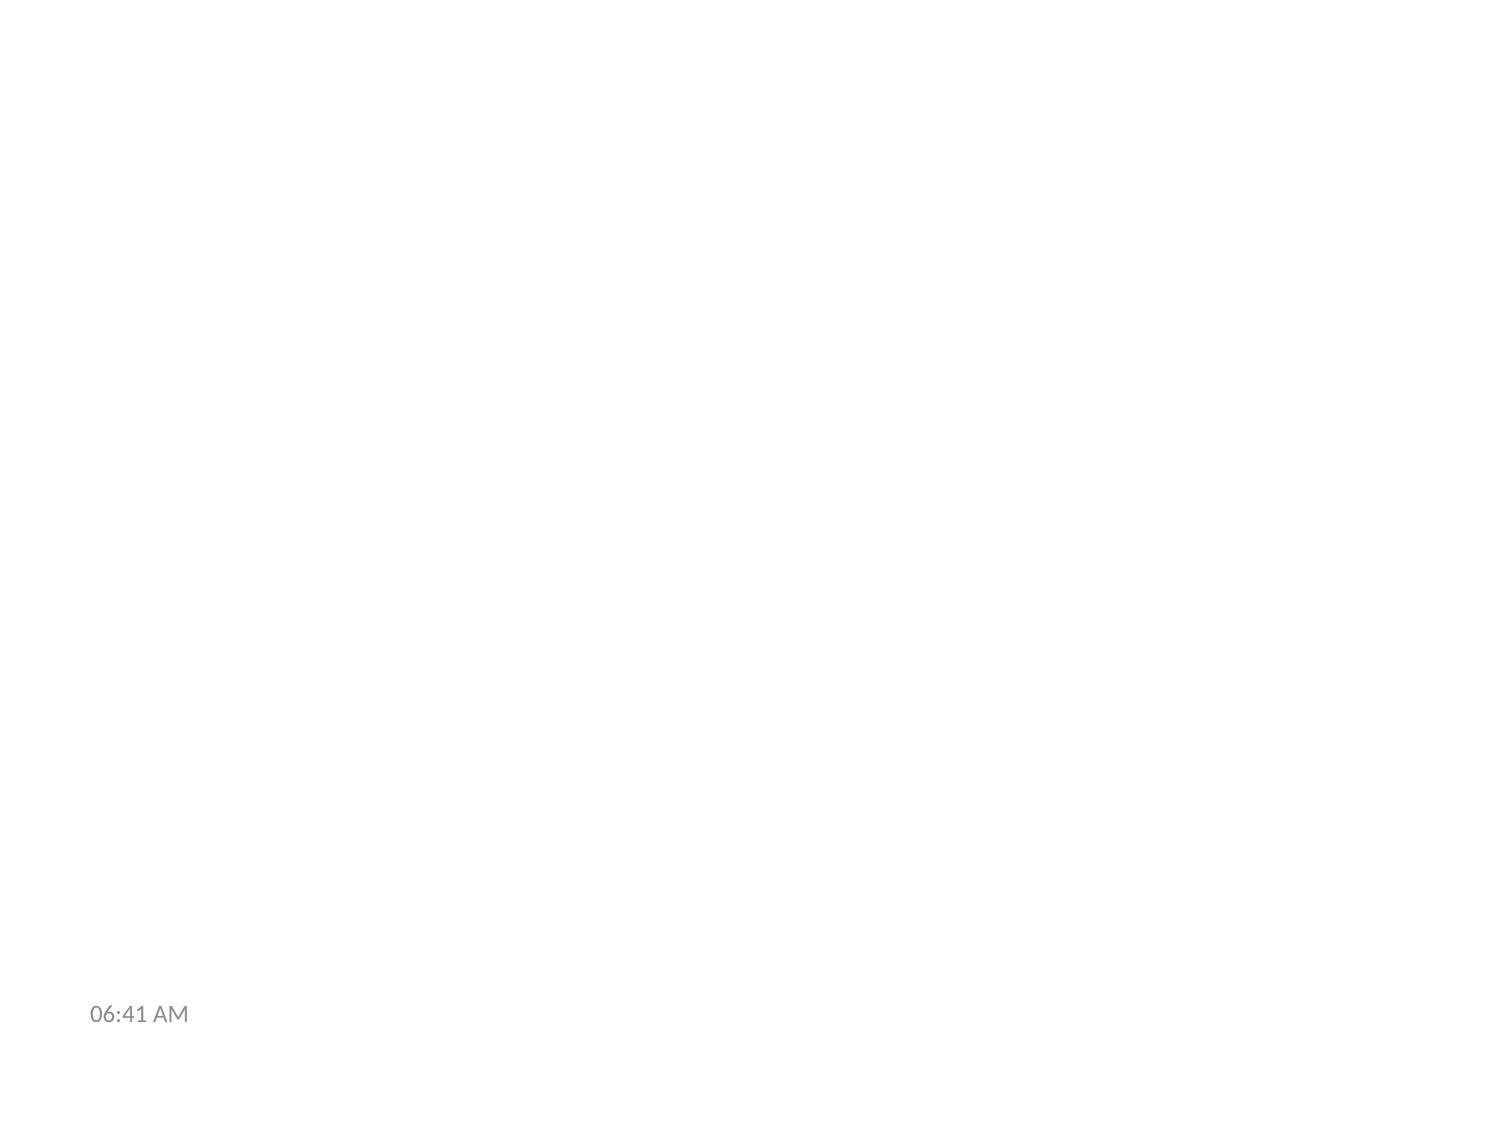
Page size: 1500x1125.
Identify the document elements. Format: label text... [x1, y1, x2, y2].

text_box 3:35 PM [75, 982, 425, 1043]
